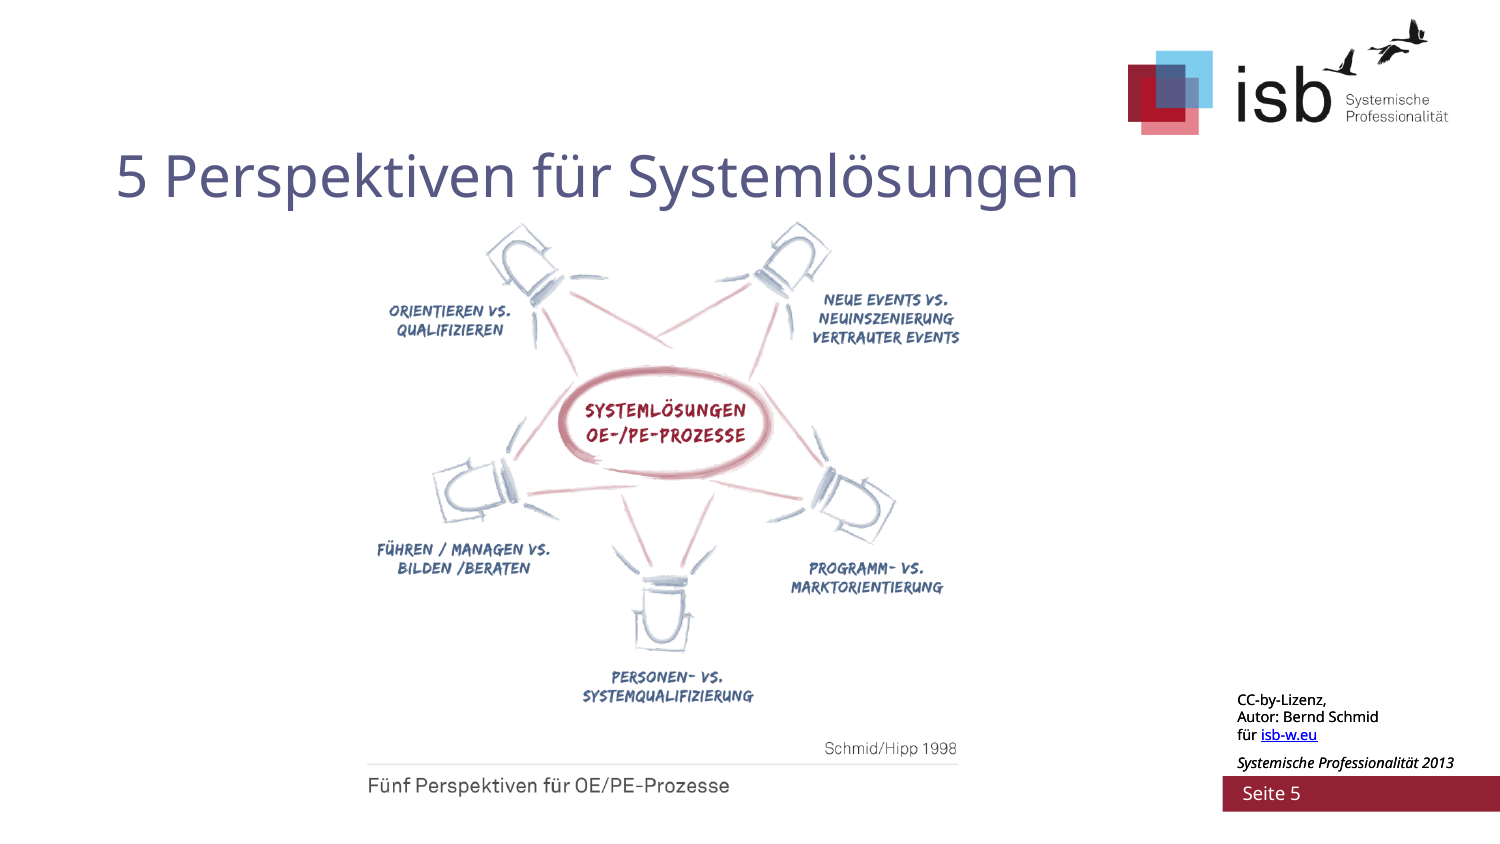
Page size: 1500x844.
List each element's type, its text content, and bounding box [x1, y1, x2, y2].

text_box CC-by-Lizenz, Autor: Bernd Schmid für isb-w.eu Systemische Professionalität 2013 [1222, 543, 1500, 844]
picture [1128, 14, 1461, 139]
title 5 Perspektiven für Systemlösungen [100, 67, 1223, 281]
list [348, 185, 975, 812]
